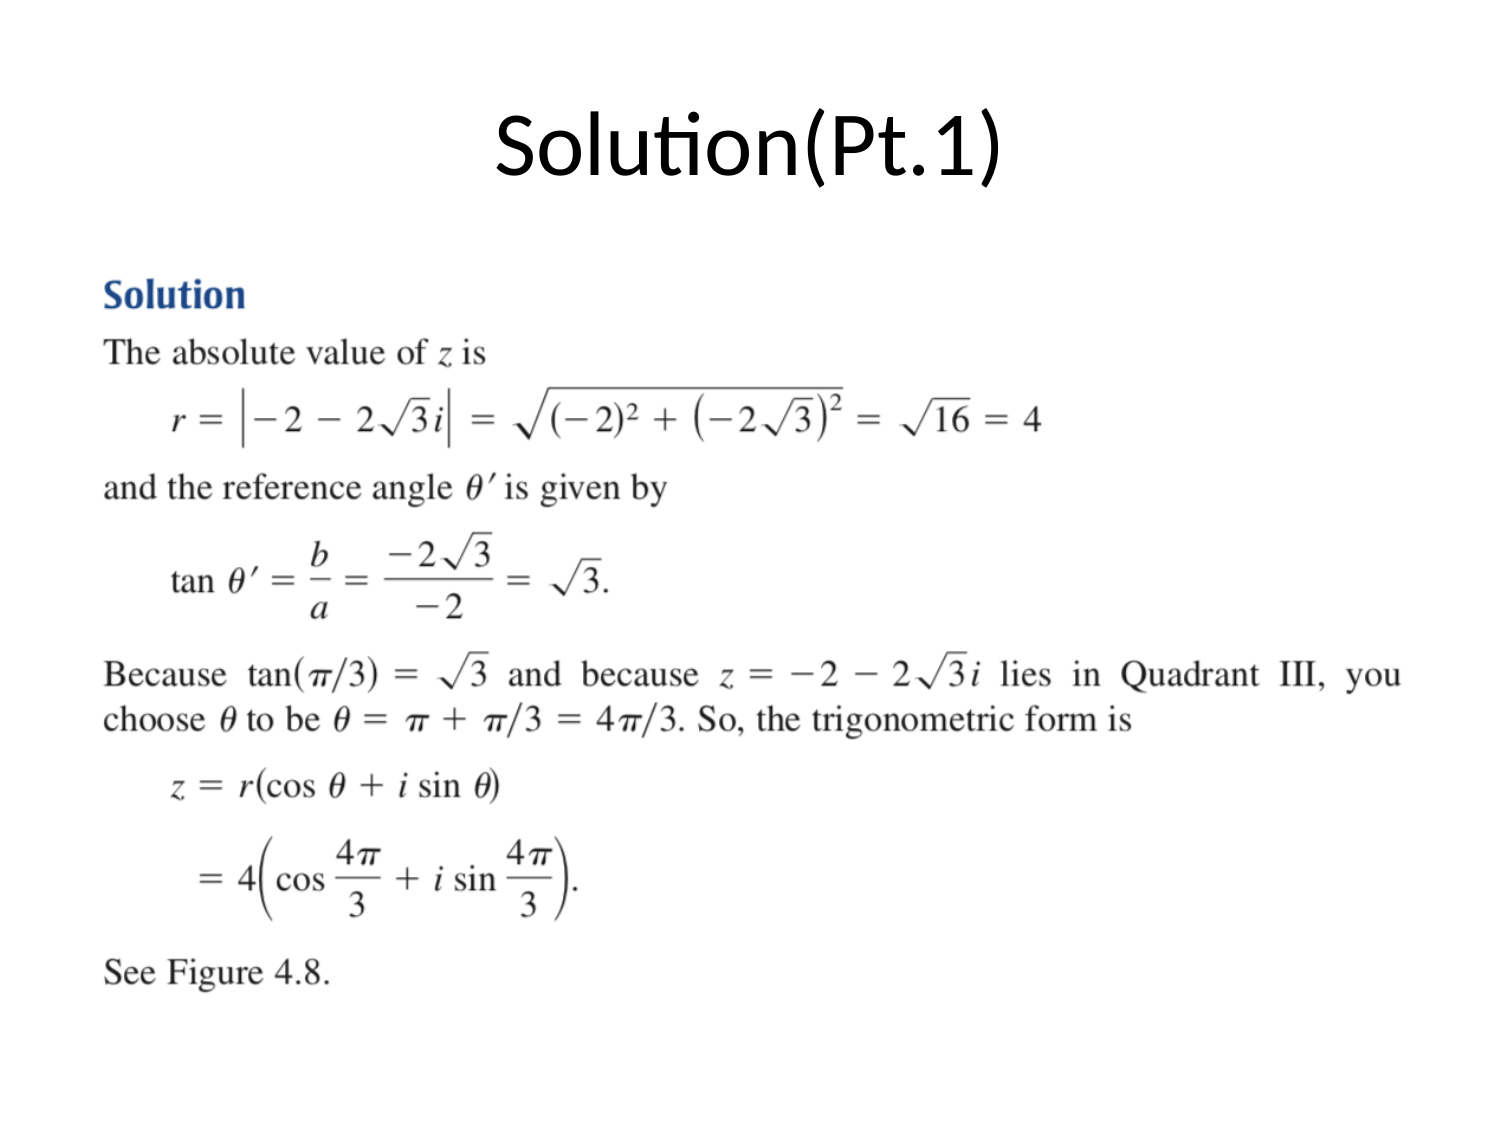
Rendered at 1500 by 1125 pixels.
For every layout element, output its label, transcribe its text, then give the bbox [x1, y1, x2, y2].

title Solution(Pt.1) [75, 45, 1425, 233]
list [74, 262, 1426, 1006]
